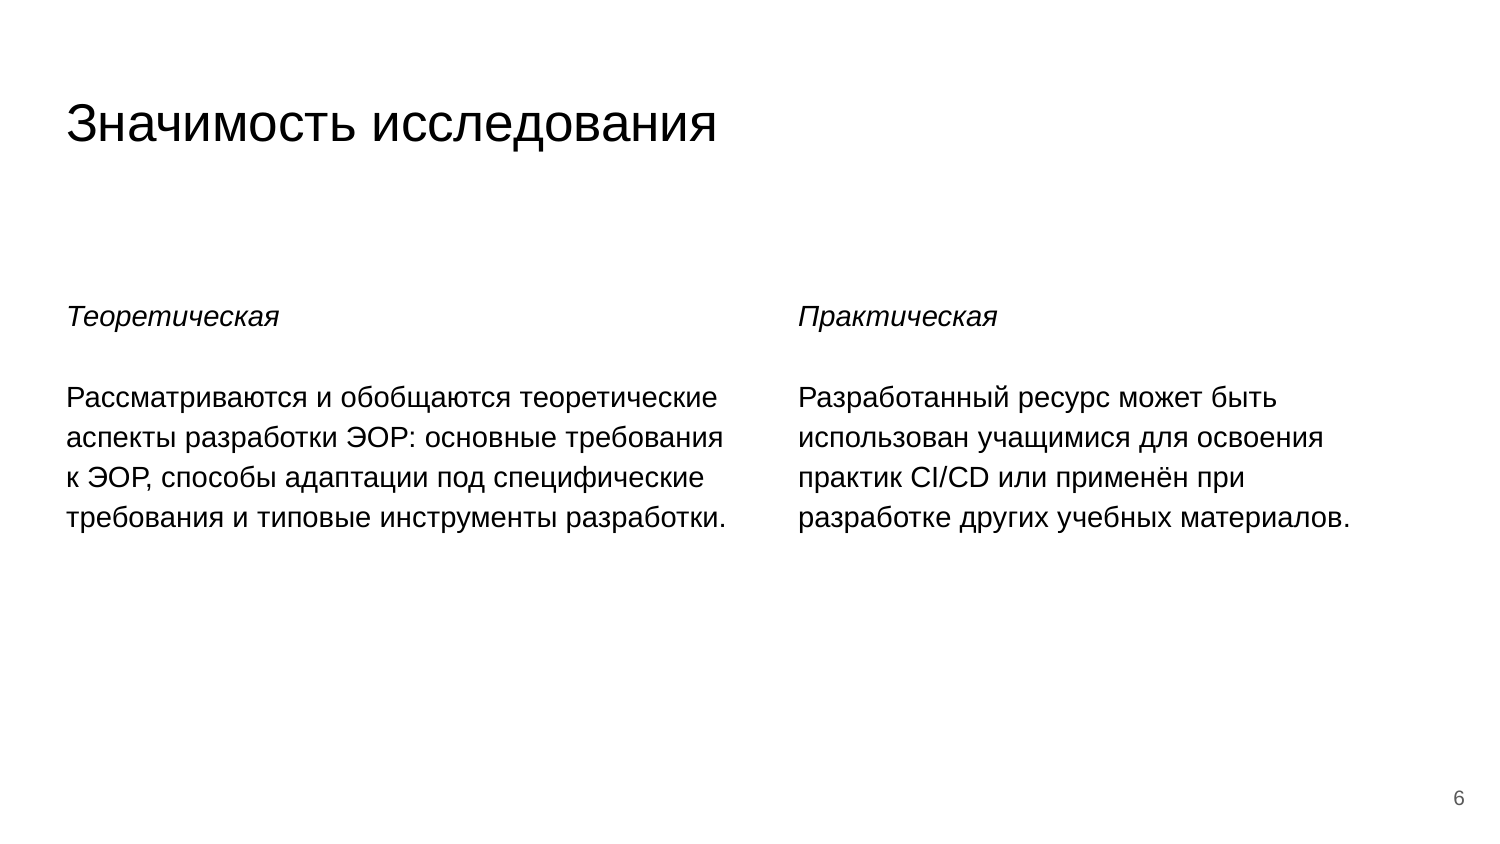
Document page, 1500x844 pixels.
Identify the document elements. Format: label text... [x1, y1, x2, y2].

text_box Практическая Разработанный ресурс может быть использован учащимися для освоения практик CI/CD или применён при разработке других учебных материалов. [783, 277, 1390, 549]
text_box Теоретическая Рассматриваются и обобщаются теоретические аспекты разработки ЭОР: основные требования к ЭОР, способы адаптации под специфические требования и типовые инструменты разработки. [51, 277, 750, 549]
title Значимость исследования [51, 72, 1449, 167]
slide_number ‹#› [1389, 764, 1480, 830]
